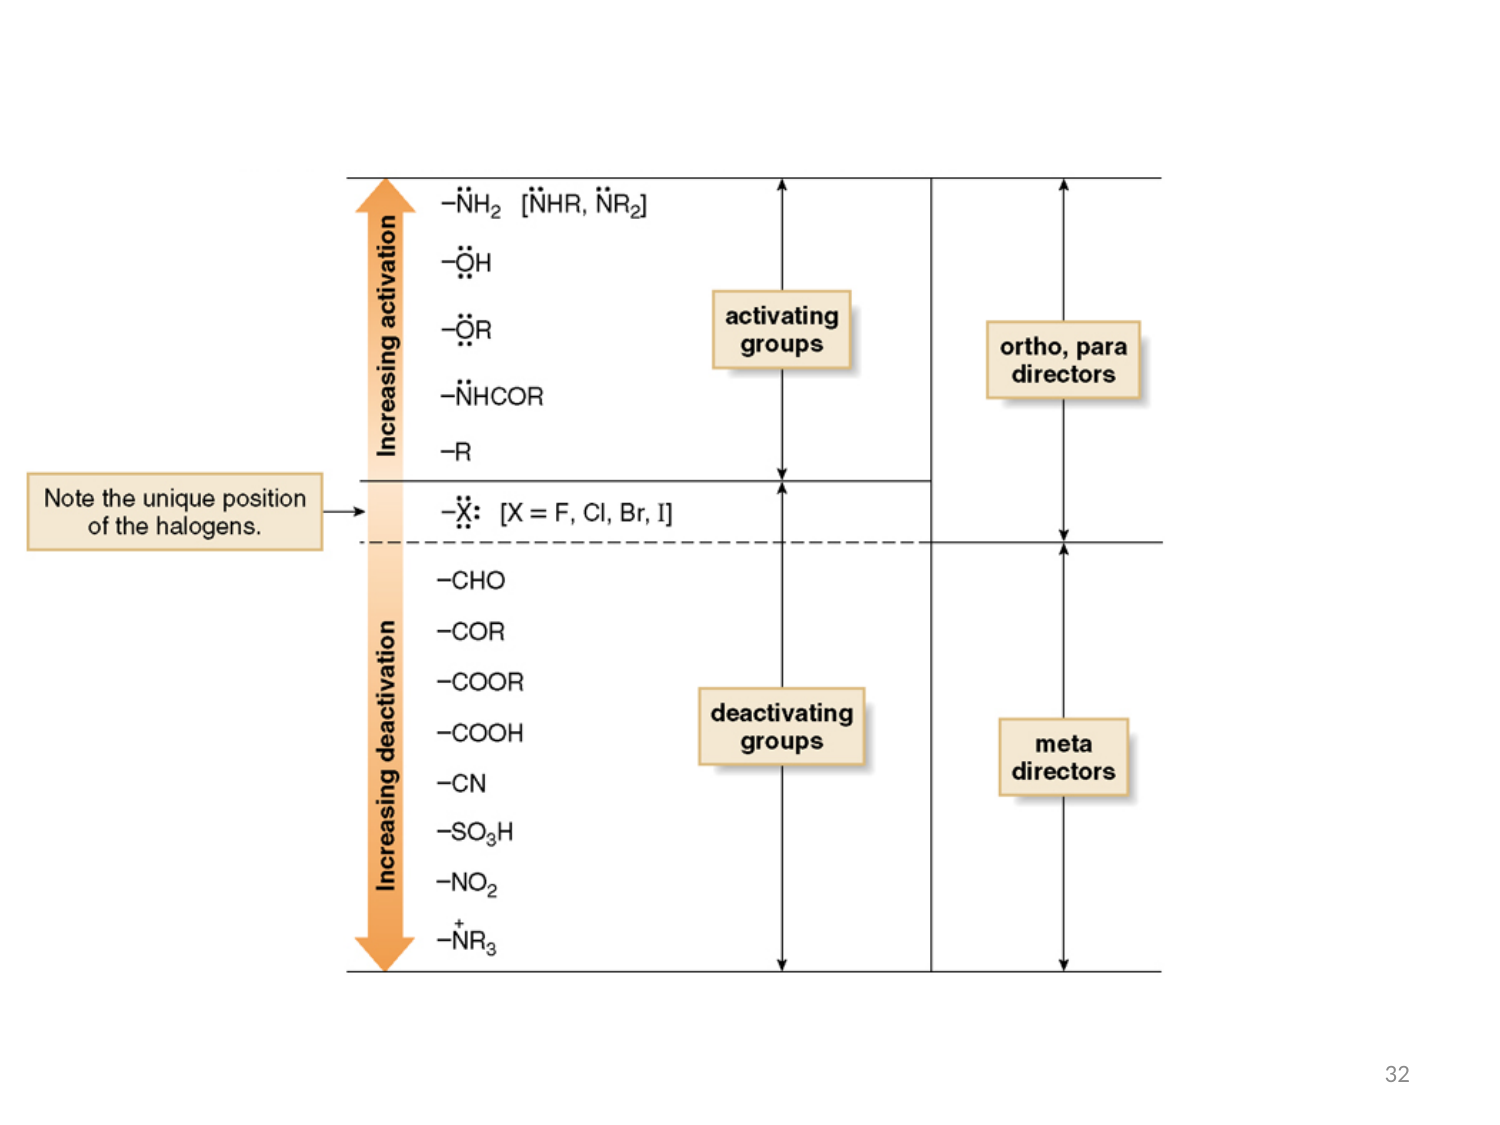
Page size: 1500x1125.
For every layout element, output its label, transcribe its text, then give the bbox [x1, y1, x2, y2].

slide_number 32 [1074, 1042, 1425, 1103]
picture [24, 149, 1166, 977]
